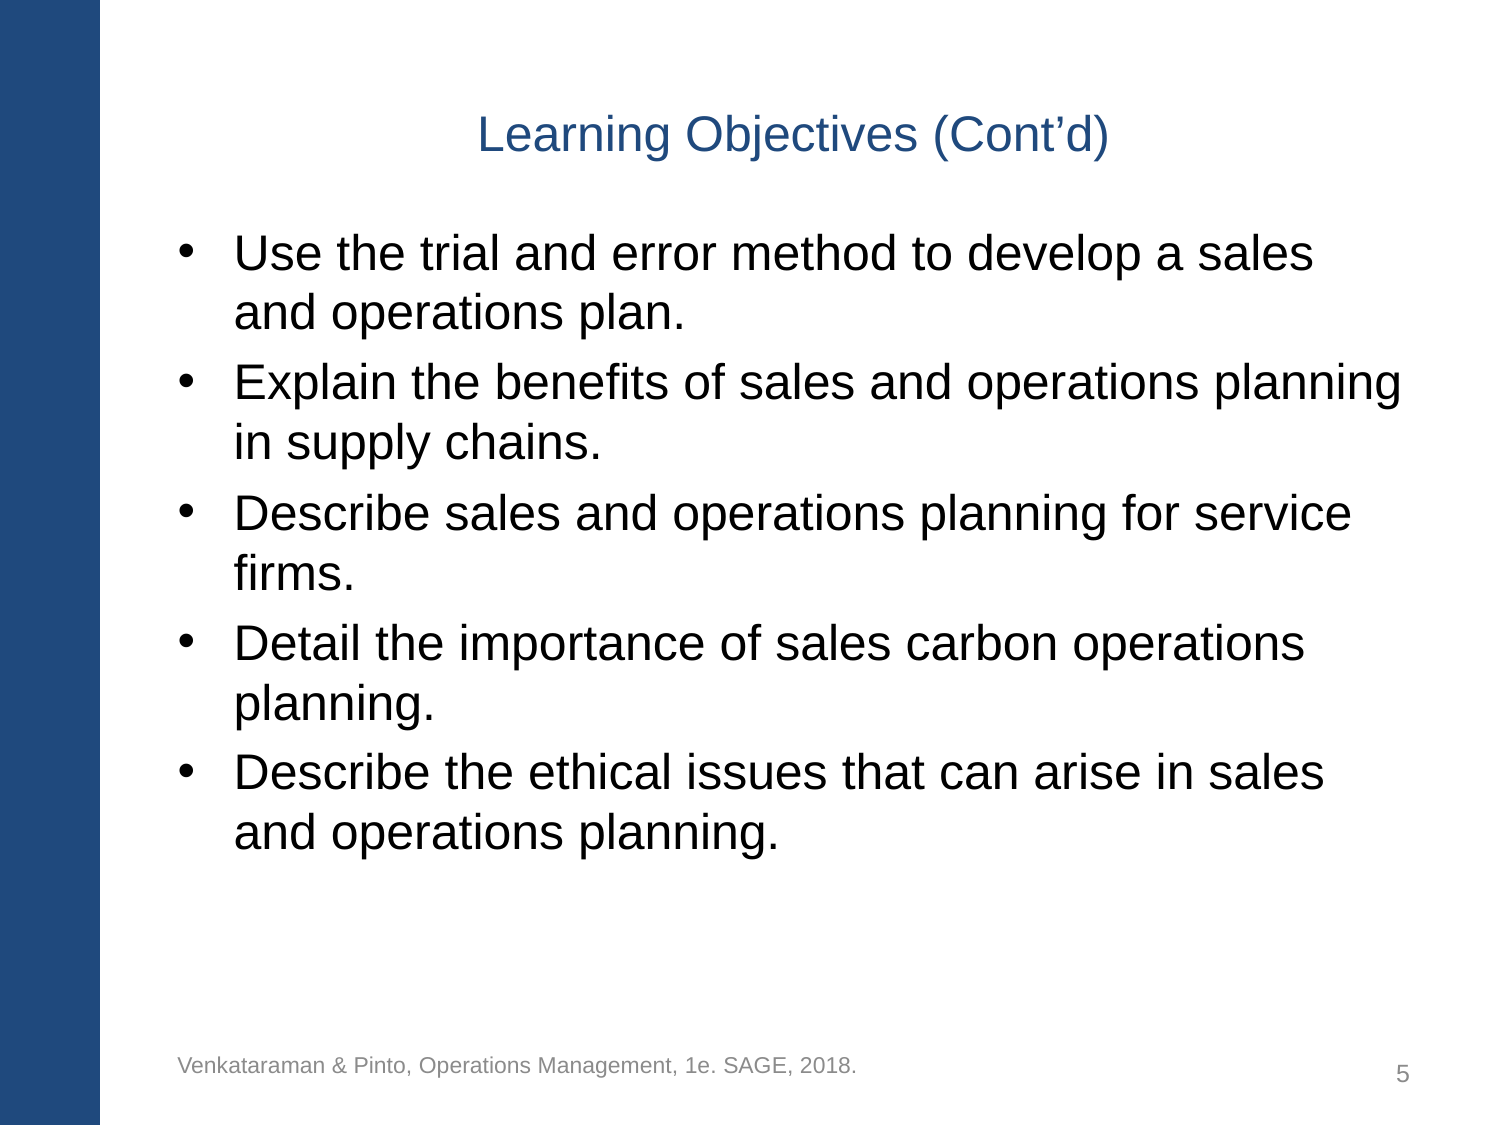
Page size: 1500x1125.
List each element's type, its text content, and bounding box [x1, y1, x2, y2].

slide_number 5 [1350, 1042, 1425, 1103]
title Learning Objectives (Cont’d) [162, 37, 1425, 212]
list Use the trial and error method to develop a sales and operations plan. Explain the benefits of sales and operations planning in supply chains. Describe sales and operations planning for service firms. Detail the importance of sales carbon operations planning. Describe the ethical issues that can arise in sales and operations planning. [162, 212, 1425, 1025]
footer Venkataraman & Pinto, Operations Management, 1e. SAGE, 2018. [162, 1042, 1313, 1103]
